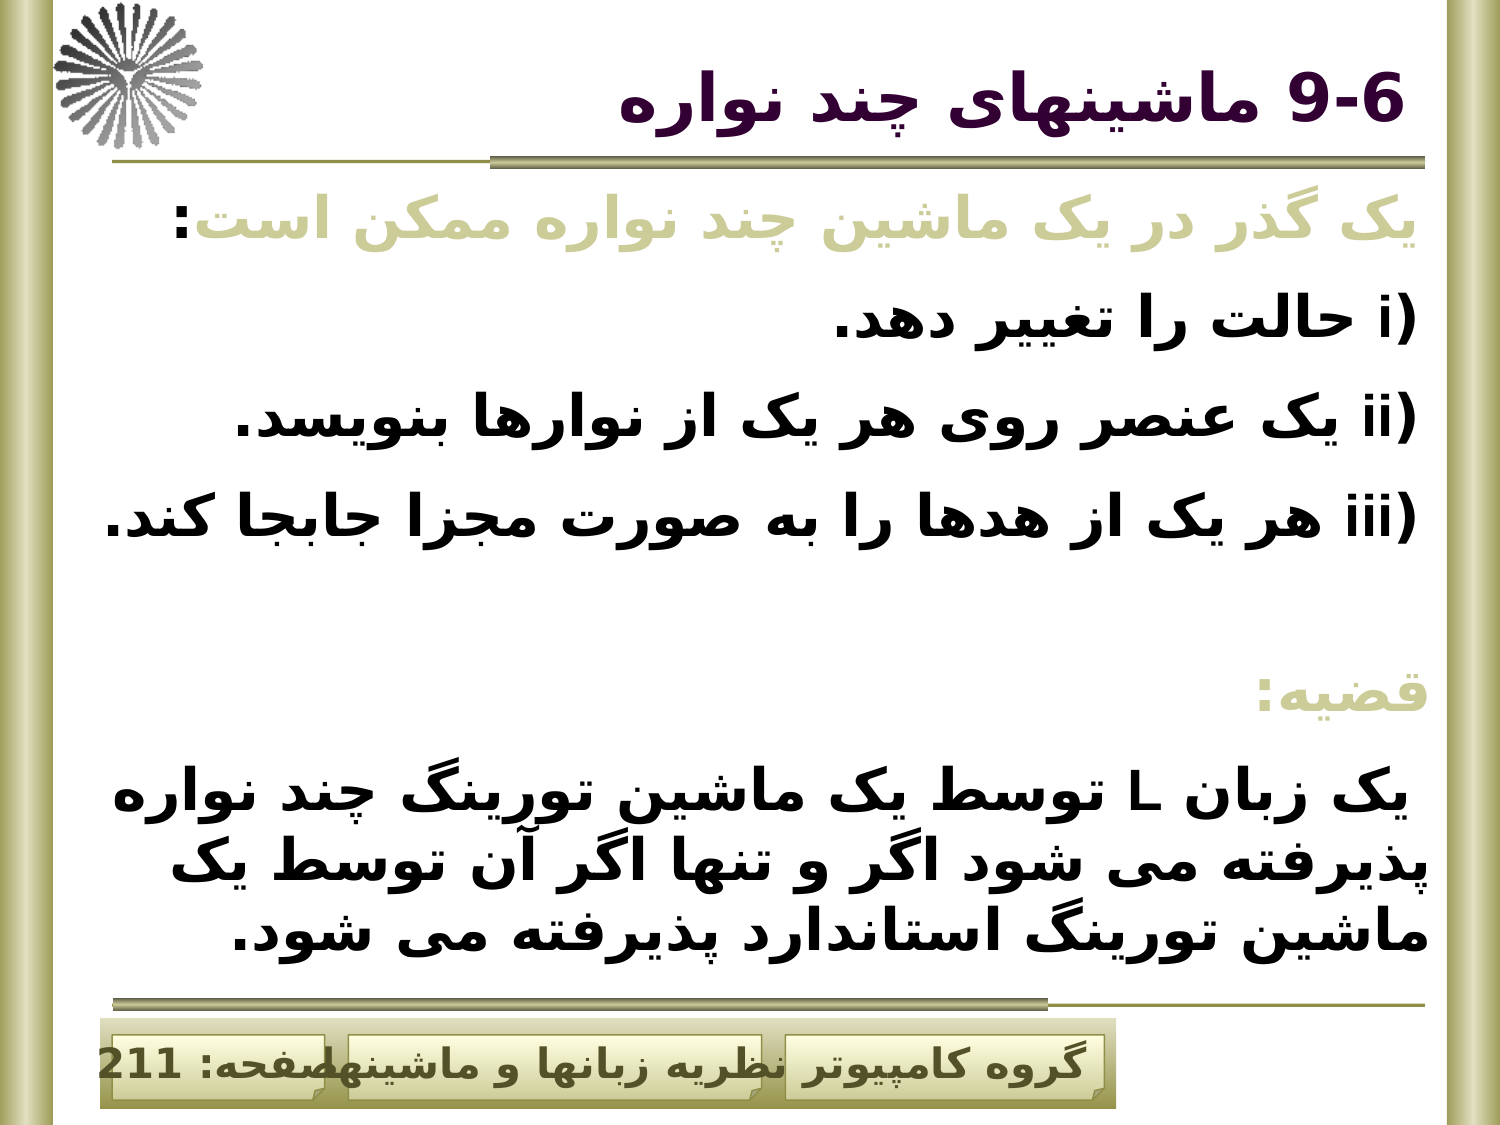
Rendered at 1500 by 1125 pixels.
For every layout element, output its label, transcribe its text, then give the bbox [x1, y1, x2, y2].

text_box قضیه: یک زبان L توسط یک ماشین تورینگ چند نواره پذیرفته می شود اگر و تنها اگر آن توسط یک ماشین تورینگ استاندارد پذیرفته می شود. [53, 645, 1447, 970]
text_box یک گذر در یک ماشین چند نواره ممکن است: (i حالت را تغییر دهد. (ii یک عنصر روی هر یک از نوارها بنویسد. (iii هر یک از هدها را به صورت مجزا جابجا کند. [64, 172, 1436, 556]
title 9-6 ماشینهای چند نواره [147, 42, 1423, 147]
